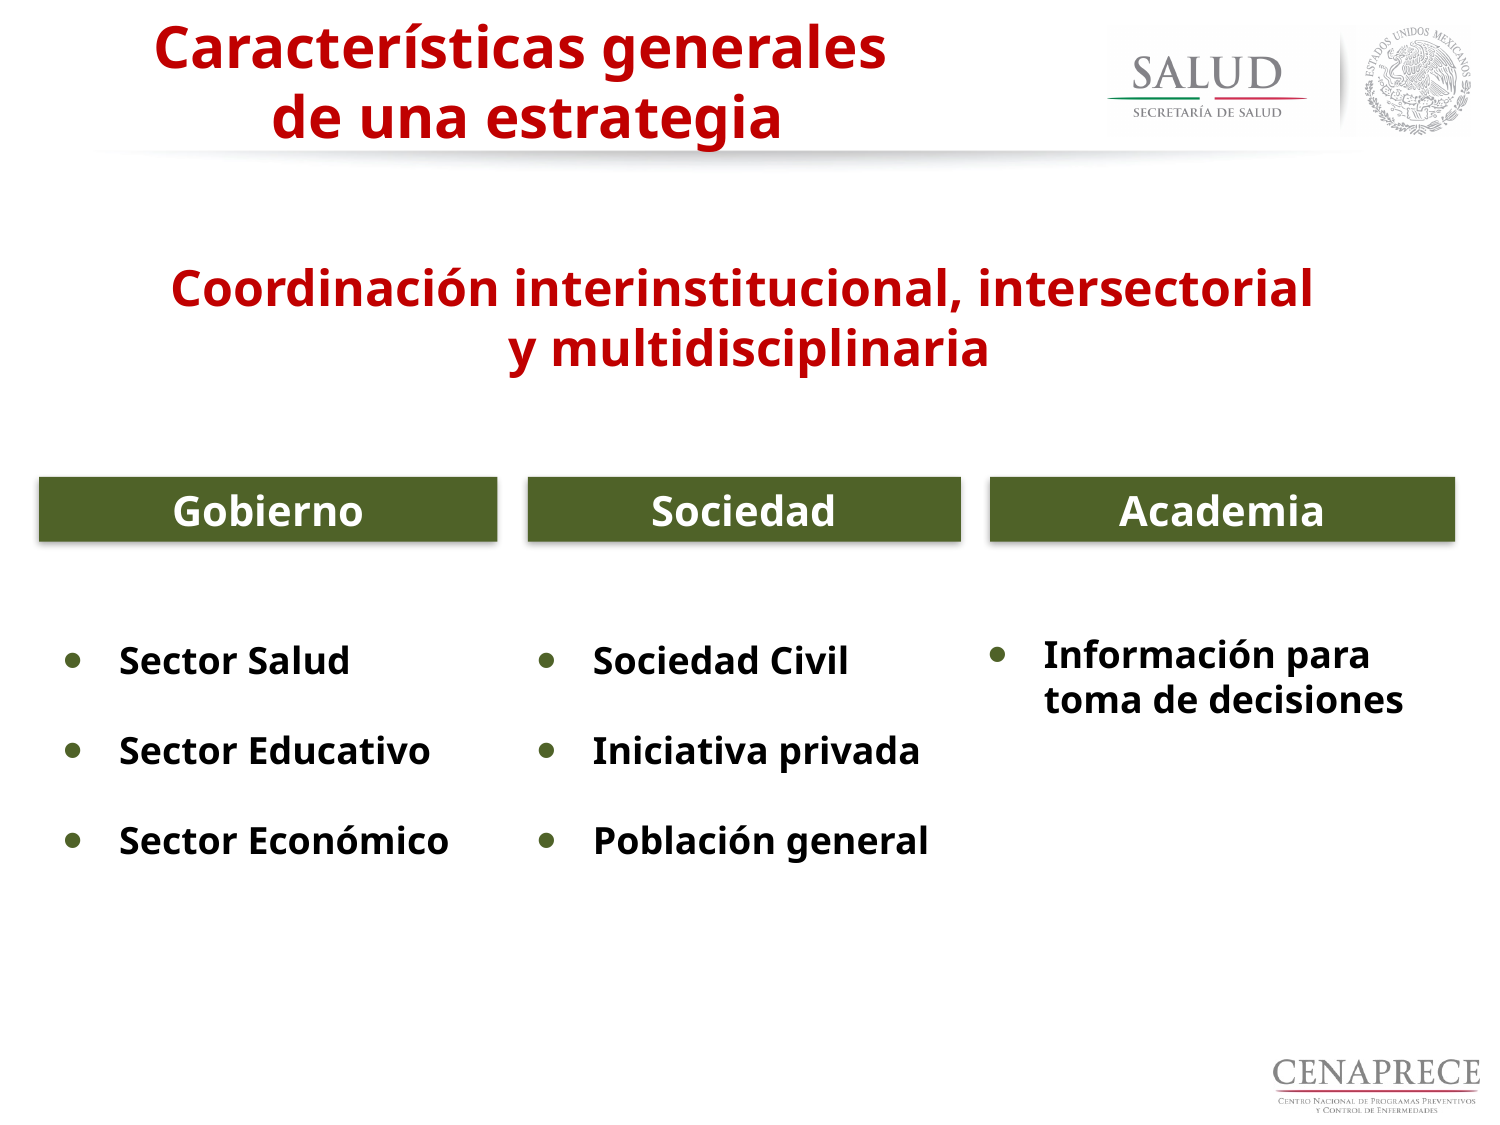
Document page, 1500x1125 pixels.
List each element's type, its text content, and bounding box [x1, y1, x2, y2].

picture [1273, 1059, 1480, 1113]
text_box Información para toma de decisiones [972, 623, 1473, 729]
text_box Academia [990, 476, 1456, 542]
text_box Sociedad Civil Iniciativa privada Población general [521, 585, 945, 870]
text_box Sector Salud Sector Educativo Sector Económico [48, 585, 465, 870]
text_box Gobierno [39, 476, 498, 542]
text_box Características generales de una estrategia [0, 0, 1055, 161]
text_box Coordinación interinstitucional, intersectorial y multidisciplinaria [0, 249, 1500, 384]
picture [1107, 25, 1471, 137]
text_box Sociedad [527, 476, 961, 542]
picture [75, 143, 1393, 183]
